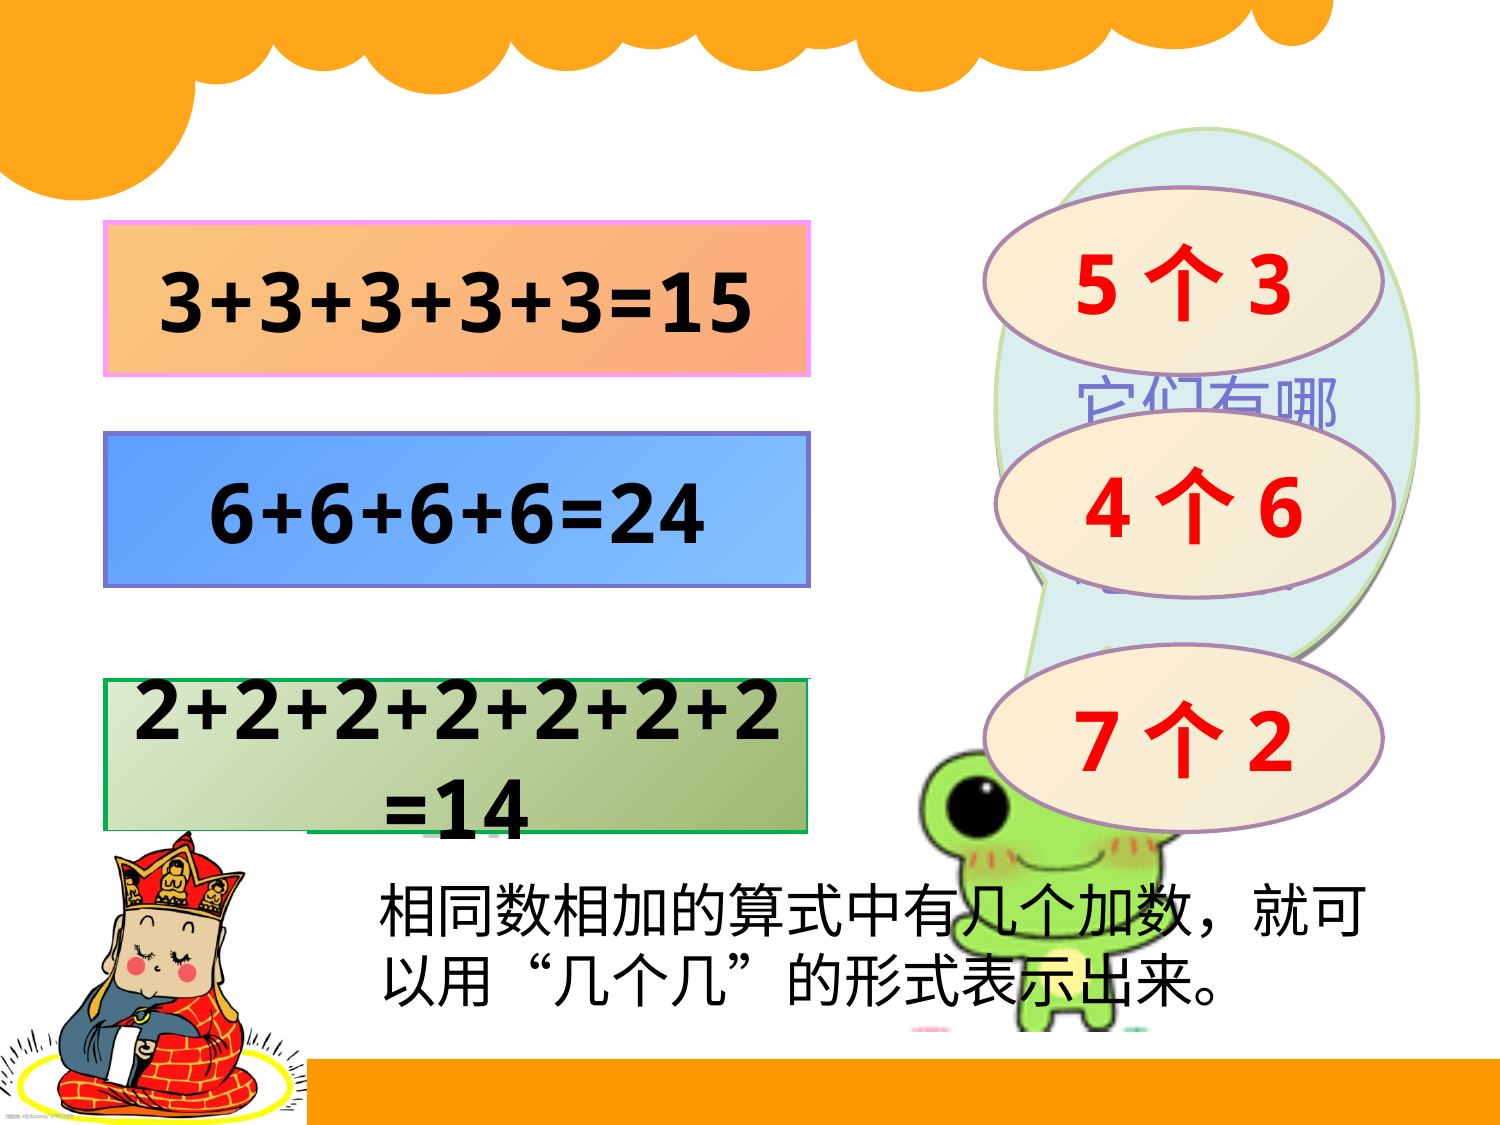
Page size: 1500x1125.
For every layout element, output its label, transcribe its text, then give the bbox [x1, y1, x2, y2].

text_box 相同数相加的算式中有几个加数，就可以用“几个几”的形式表示出来。 [363, 867, 808, 1022]
text_box 2+2+2+2+2+2+2=14 [105, 679, 808, 832]
picture [808, 679, 1313, 1032]
text_box 观察这3个算式，它们有哪些相同的地方呢？ [995, 128, 1418, 679]
text_box 4个6 [995, 410, 1394, 598]
text_box 6+6+6+6=24 [105, 433, 809, 586]
text_box 5个3 [984, 187, 1383, 376]
picture [0, 831, 307, 1125]
text_box 7个2 [1029, 644, 1383, 810]
text_box 相同数相加的算式中有几个加数，就可以用“几个几”的形式表示出来。 [1313, 867, 1418, 1022]
text_box 3+3+3+3+3=15 [105, 222, 809, 375]
